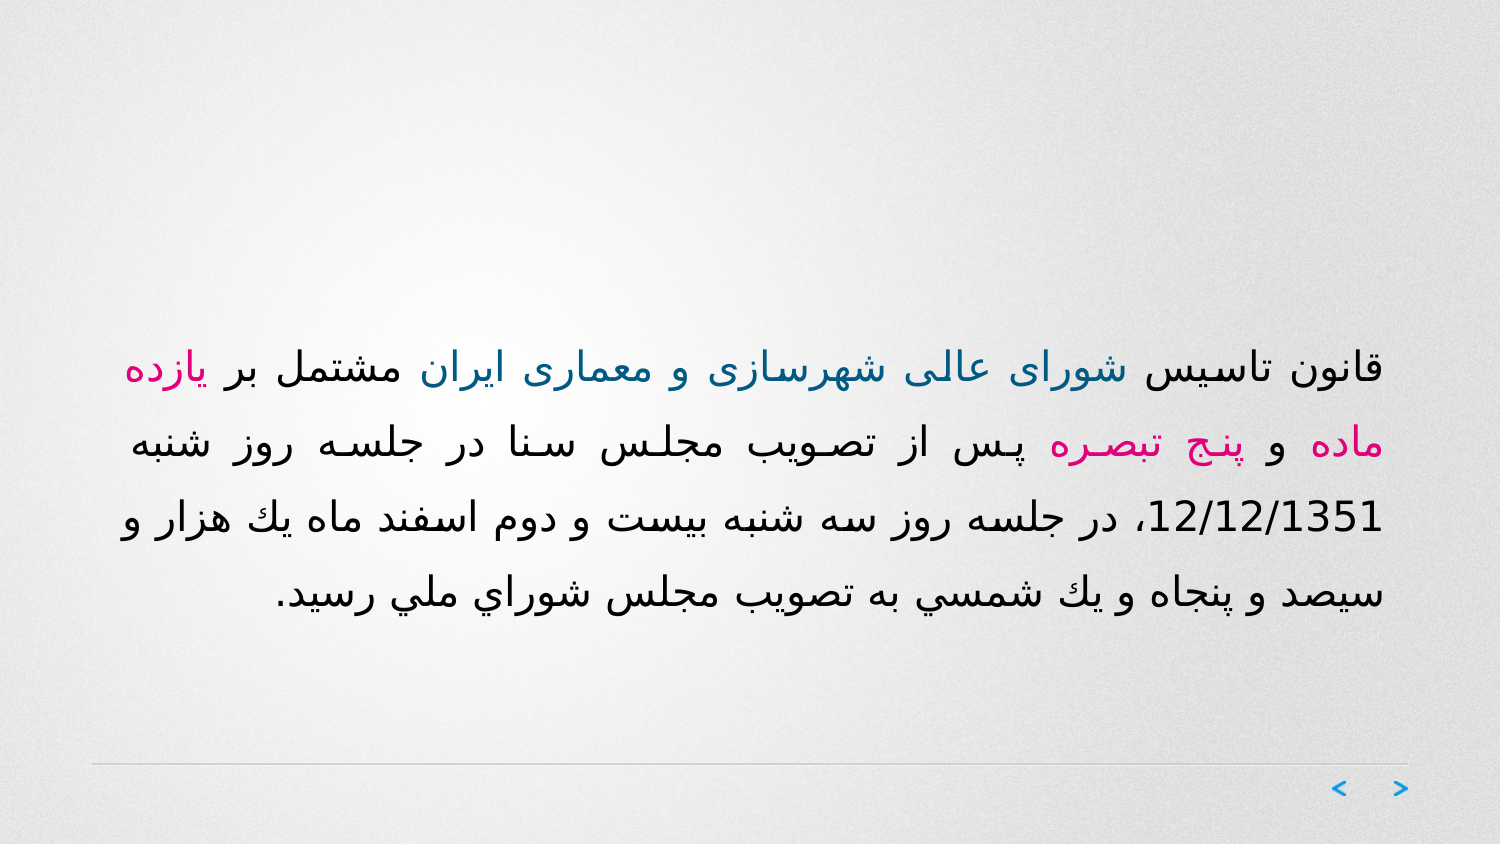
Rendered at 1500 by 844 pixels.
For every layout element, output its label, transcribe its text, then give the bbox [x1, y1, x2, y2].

list قانون تاسیس شورای عالی شهرسازی و معماری ایران مشتمل بر يازده ماده و پنج تبصره پس از تصويب مجلس سنا در جلسه روز شنبه 12/12/1351، در جلسه روز سه شنبه بيست و دوم اسفند ماه يك هزار و سيصد و پنجاه و يك شمسي به تصويب مجلس شوراي ملي رسيد. [106, 307, 1400, 544]
picture [0, 0, 1500, 844]
